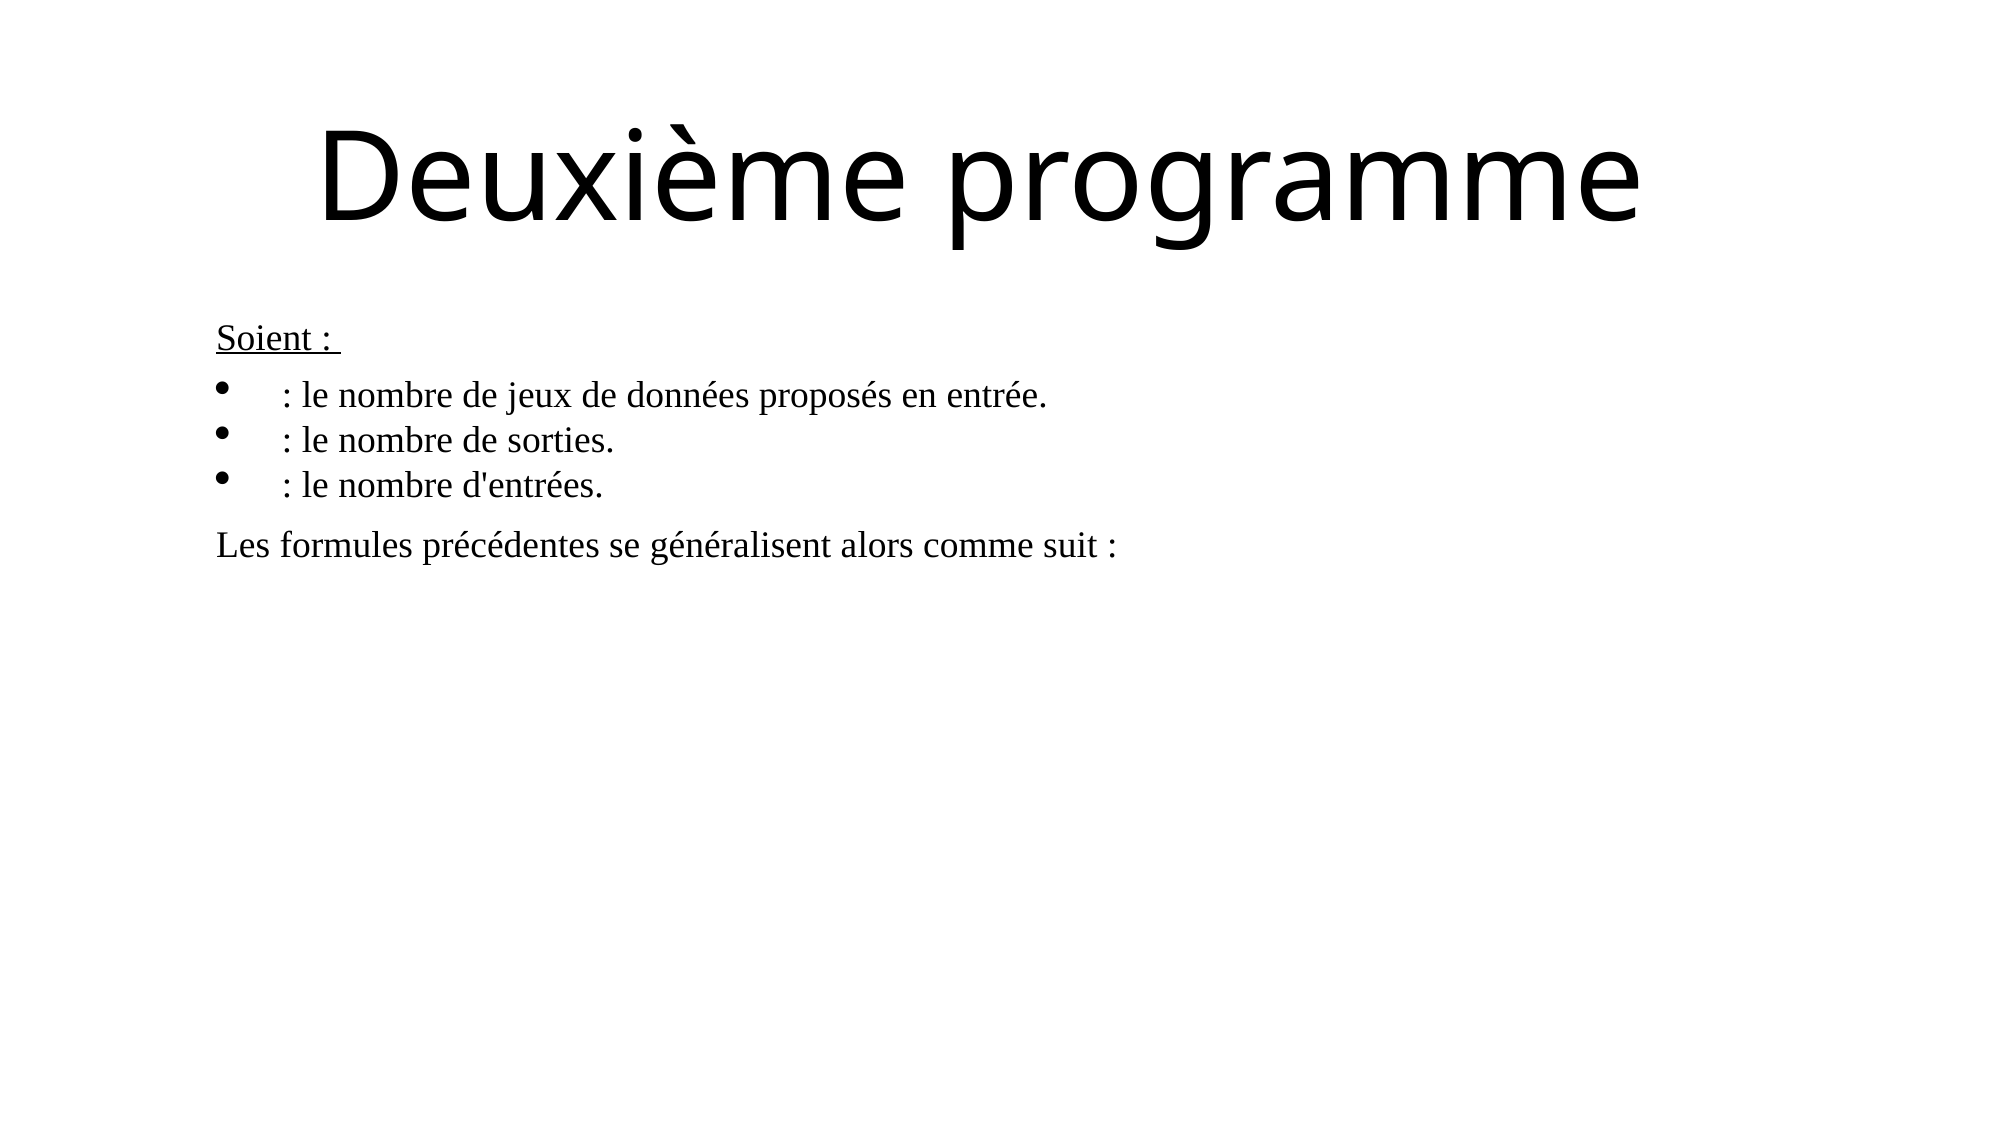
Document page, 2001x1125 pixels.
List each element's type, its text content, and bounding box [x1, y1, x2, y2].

text_box Deuxième programme [117, 37, 1843, 255]
